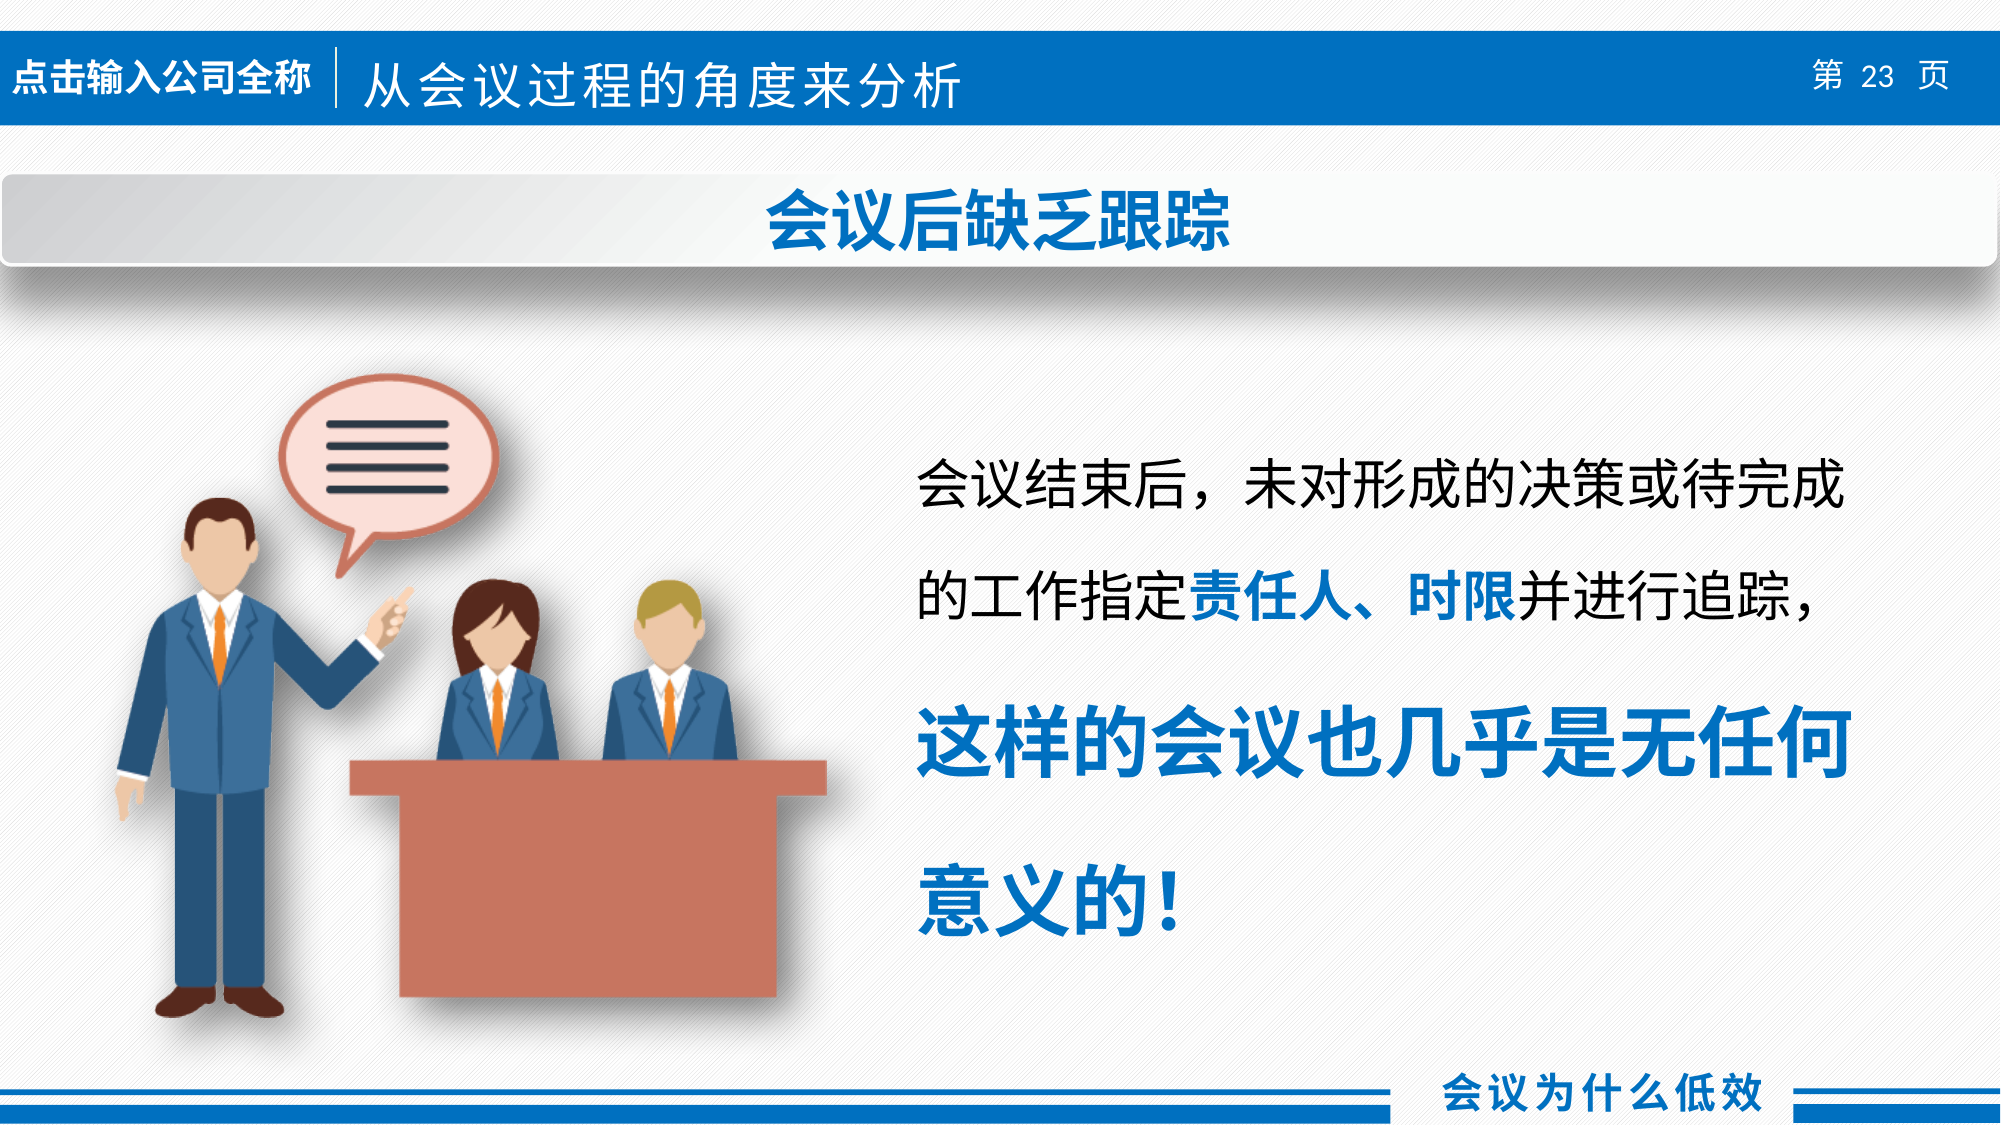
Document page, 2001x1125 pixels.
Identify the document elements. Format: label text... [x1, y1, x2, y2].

text_box 会议后缺乏跟踪 [0, 170, 1998, 267]
text_box 会议结束后，未对形成的决策或待完成的工作指定责任人、时限并进行追踪，这样的会议也几乎是无任何意义的！ [900, 396, 1904, 955]
picture [113, 373, 827, 1018]
